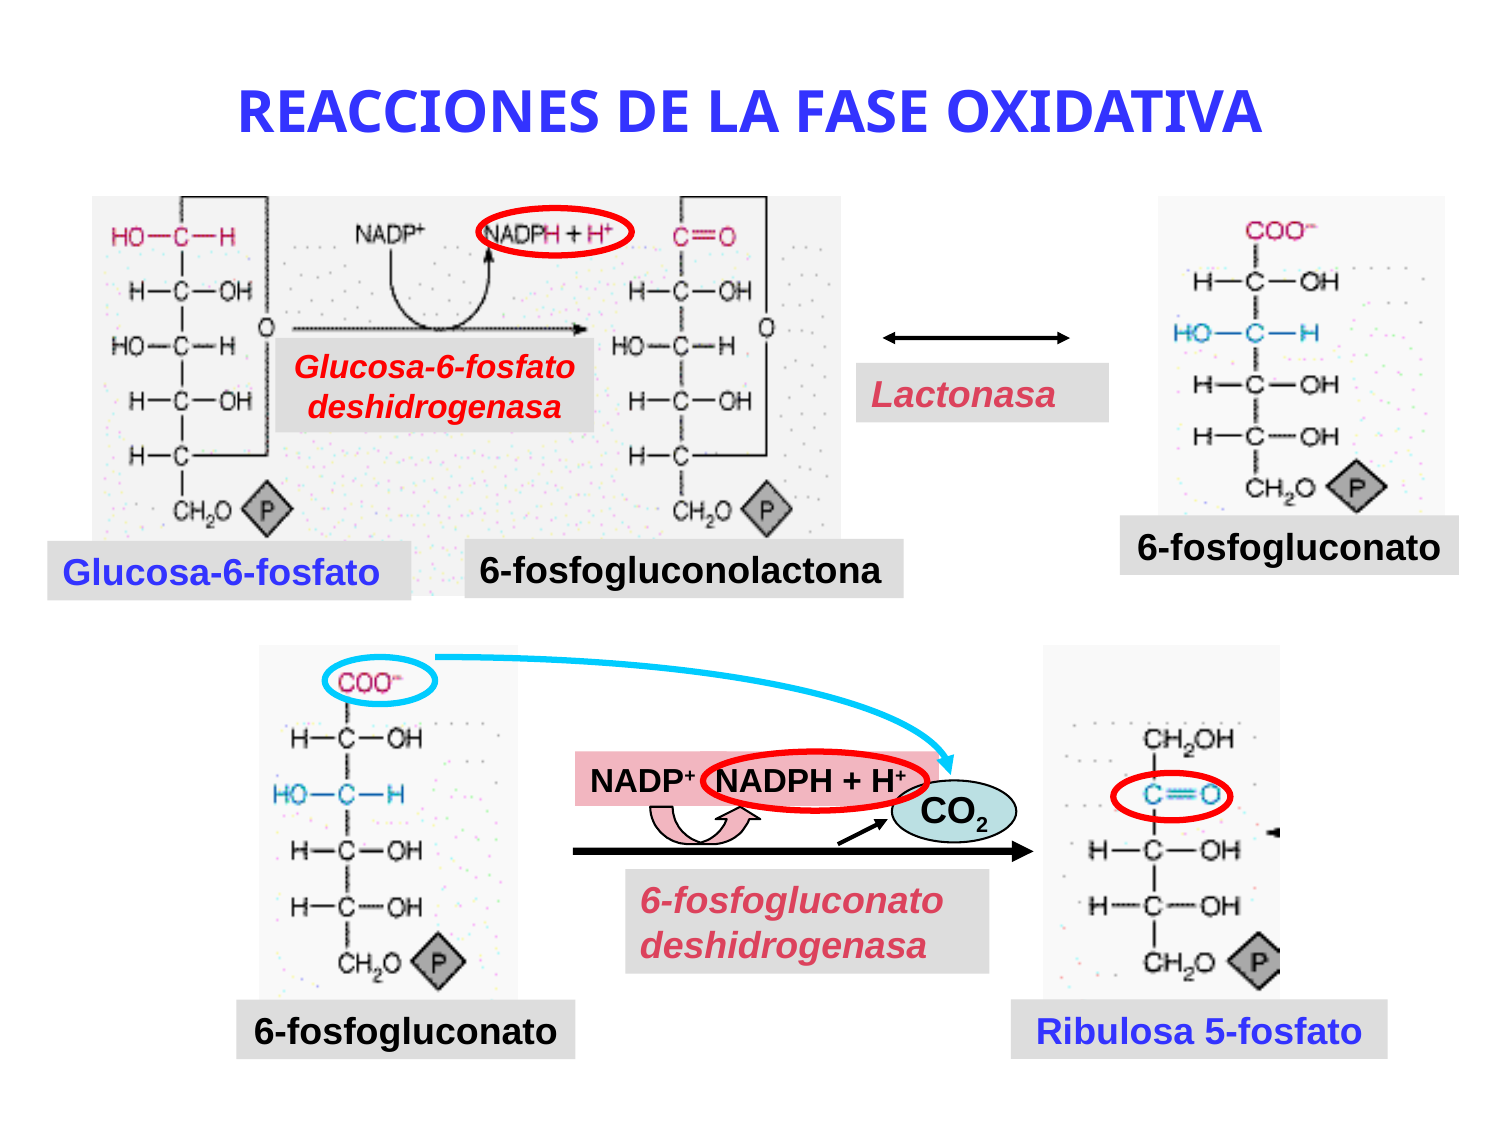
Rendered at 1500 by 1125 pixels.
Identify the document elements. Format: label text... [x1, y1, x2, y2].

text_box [572, 645, 1388, 1060]
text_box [324, 656, 951, 776]
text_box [906, 196, 1459, 576]
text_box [234, 645, 585, 1080]
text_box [47, 196, 904, 601]
title REACCIONES DE LA FASE OXIDATIVA [75, 45, 1425, 173]
